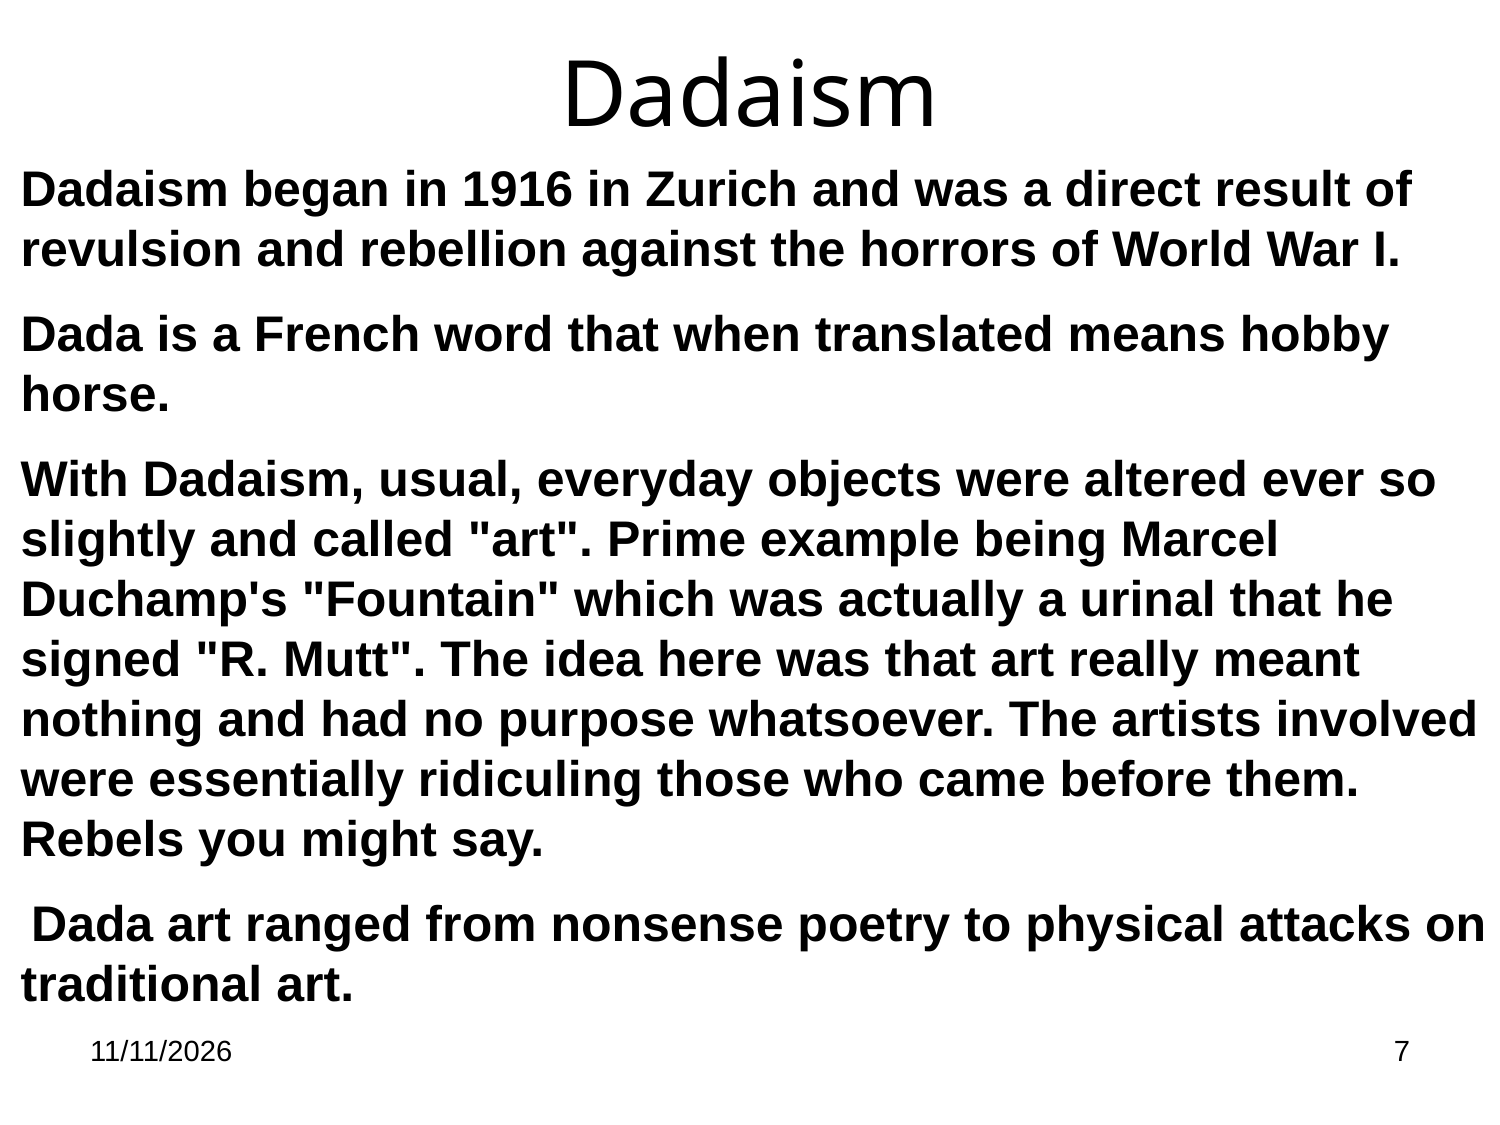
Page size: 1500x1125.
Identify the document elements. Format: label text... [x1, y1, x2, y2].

title Dadaism [74, 0, 1426, 148]
slide_number 7 [1074, 1024, 1426, 1103]
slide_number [74, 1024, 426, 1103]
text_box Dadaism began in 1916 in Zurich and was a direct result of revulsion and rebellion against the horrors of World War I. Dada is a French word that when translated means hobby horse. With Dadaism, usual, everyday objects were altered ever so slightly and called "art". Prime example being Marcel Duchamp's "Fountain" which was actually a urinal that he signed "R. Mutt". The idea here was that art really meant nothing and had no purpose whatsoever. The artists involved were essentially ridiculing those who came before them. Rebels you might say. Dada art ranged from nonsense poetry to physical attacks on traditional art. [5, 148, 1500, 1019]
